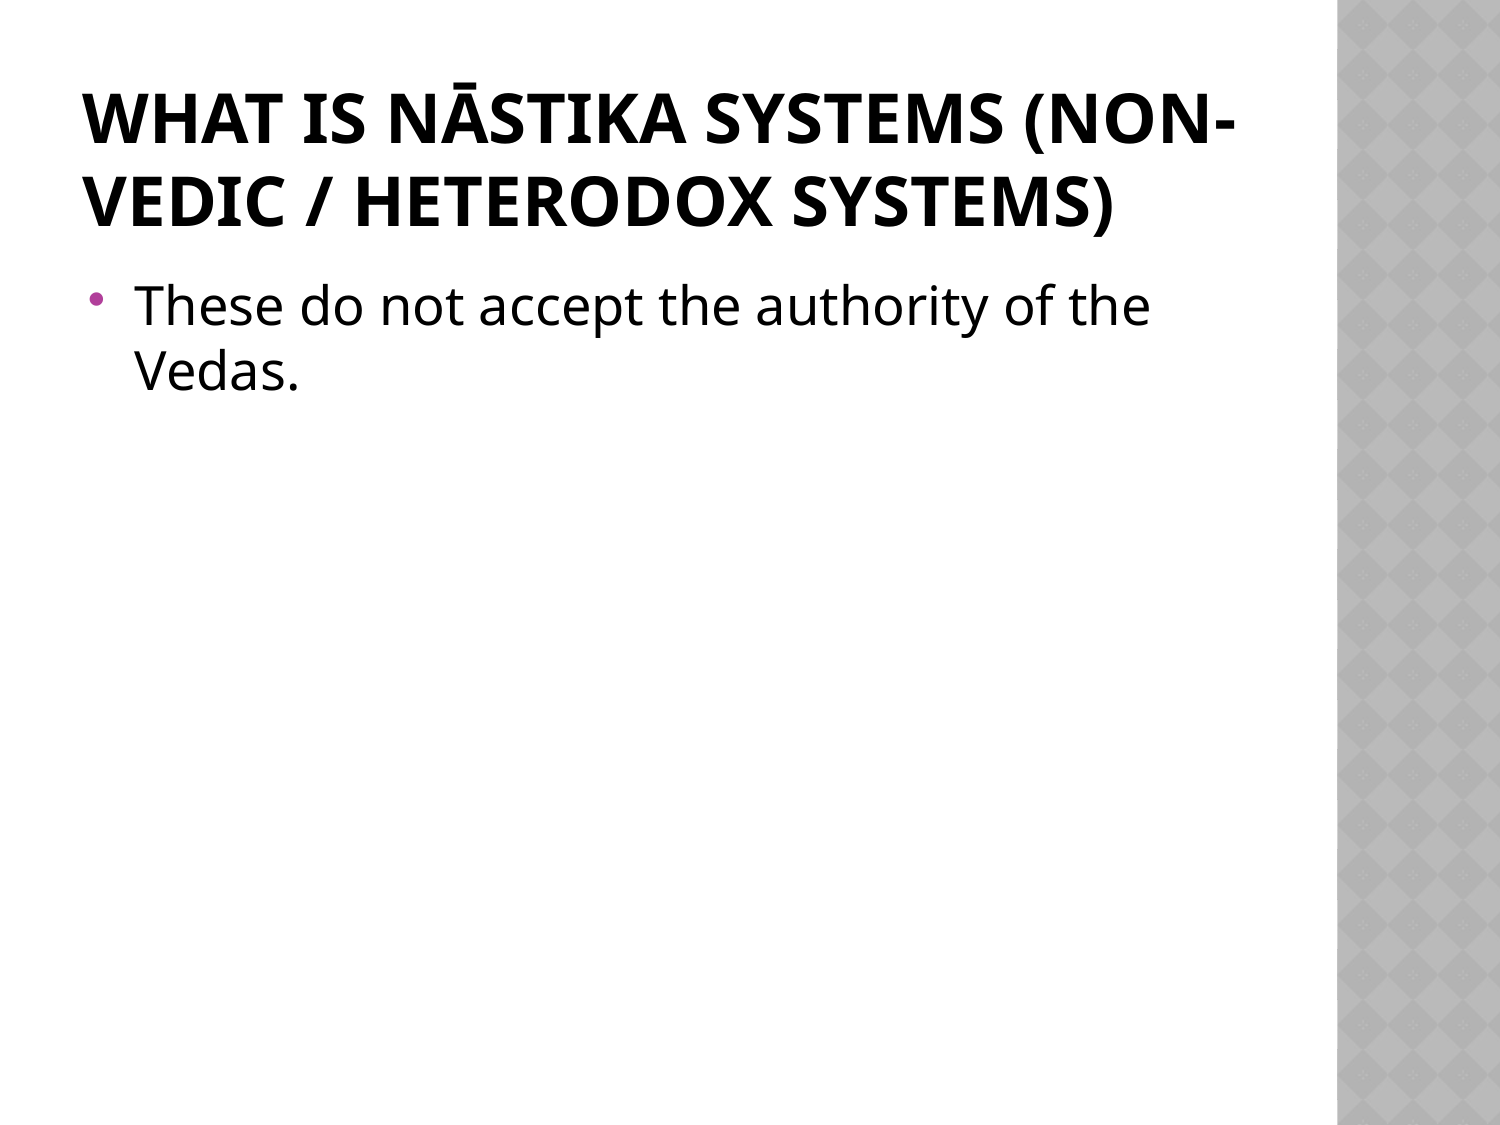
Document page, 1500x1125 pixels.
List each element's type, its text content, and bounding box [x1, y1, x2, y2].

list These do not accept the authority of the Vedas. [75, 264, 1263, 1059]
title What is Nāstika Systems (Non-Vedic / Heterodox systems) [75, 52, 1263, 240]
